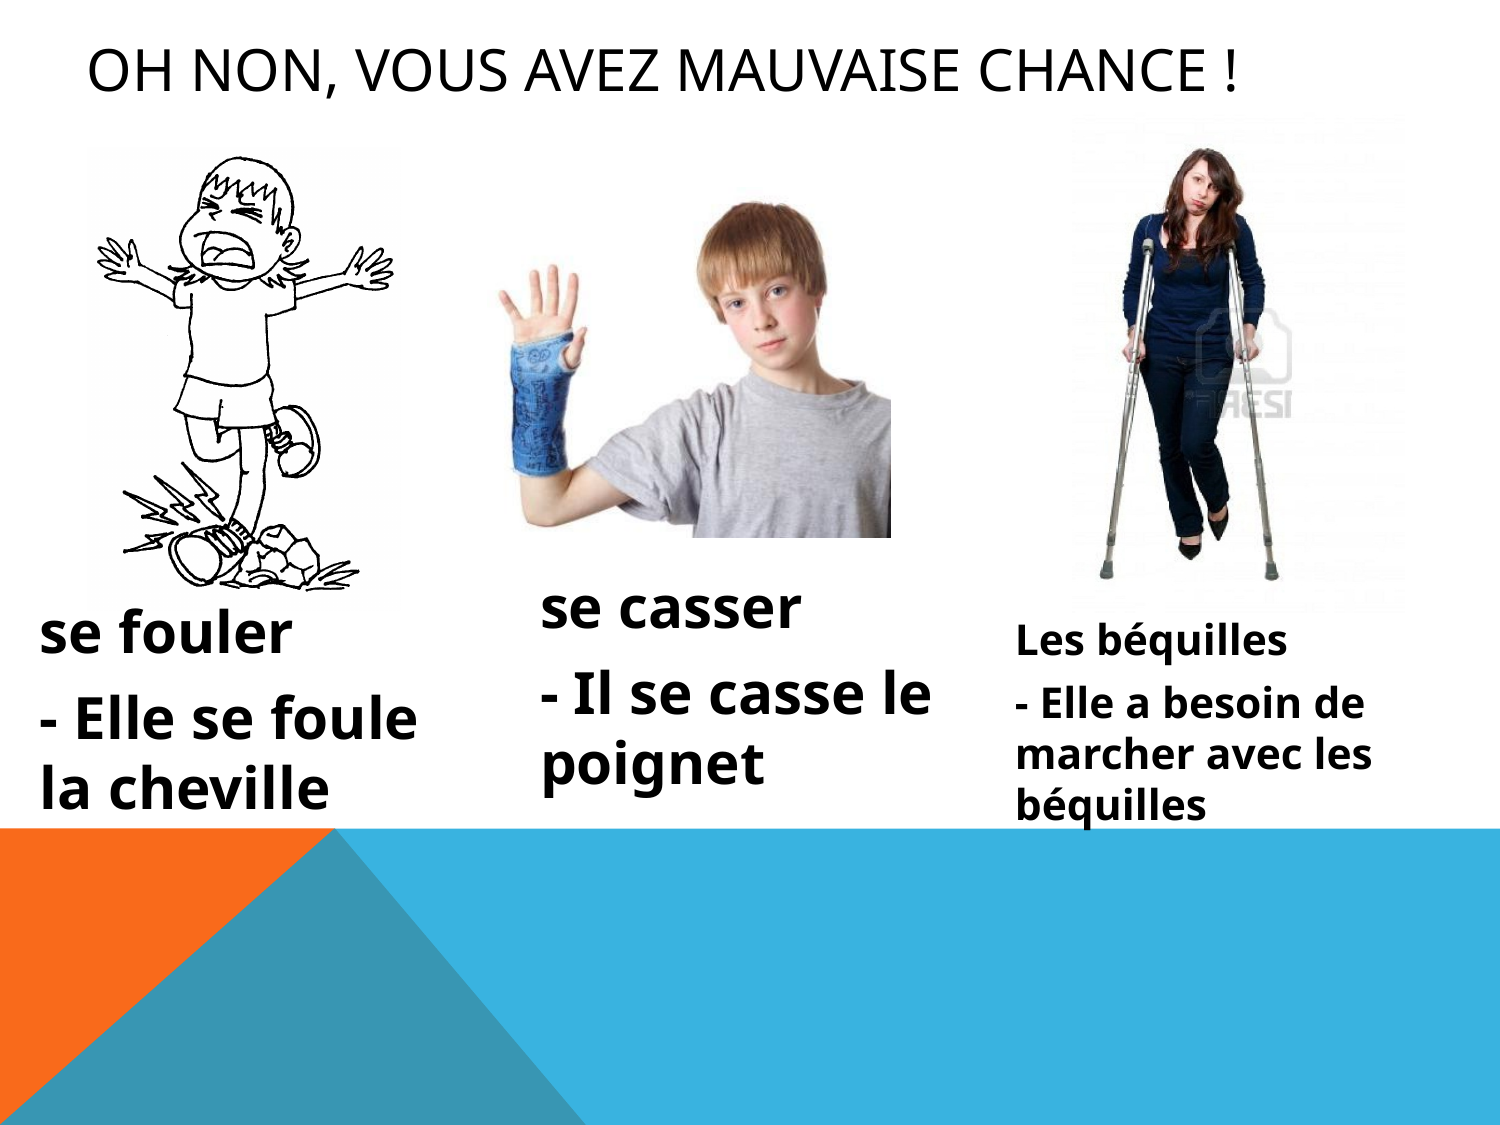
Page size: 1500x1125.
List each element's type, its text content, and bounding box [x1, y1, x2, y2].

picture [487, 187, 891, 538]
text_box se fouler - Elle se foule la cheville [24, 587, 463, 863]
title Oh non, Vous avez mauvaise chance ! [71, 22, 1306, 113]
list Les béquilles - Elle a besoin de marcher avec les béquilles [999, 605, 1500, 837]
picture [86, 147, 401, 611]
text_box se casser - Il se casse le poignet [524, 562, 1004, 819]
picture [1072, 112, 1406, 613]
